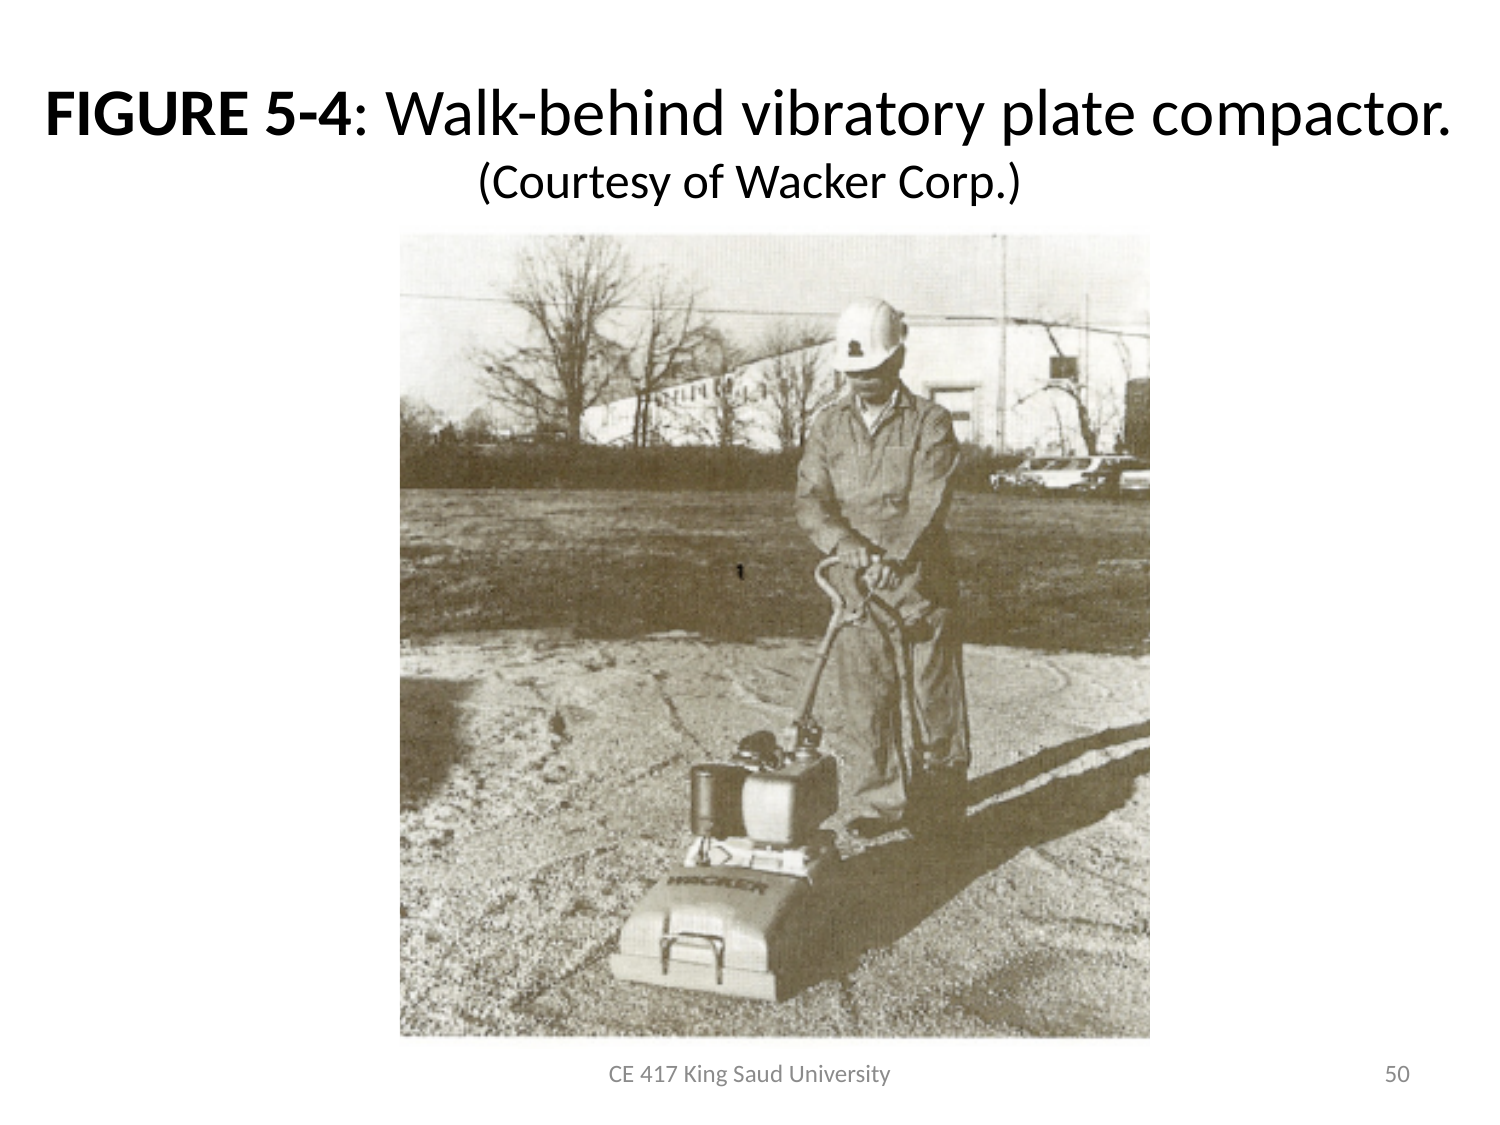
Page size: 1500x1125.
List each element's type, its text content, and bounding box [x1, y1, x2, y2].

footer CE 417 King Saud University [512, 1058, 988, 1103]
slide_number 50 [1074, 1042, 1425, 1103]
title FIGURE 5-4: Walk-behind vibratory plate compactor. (Courtesy of Wacker Corp.) [24, 45, 1475, 233]
picture [399, 224, 1151, 1049]
